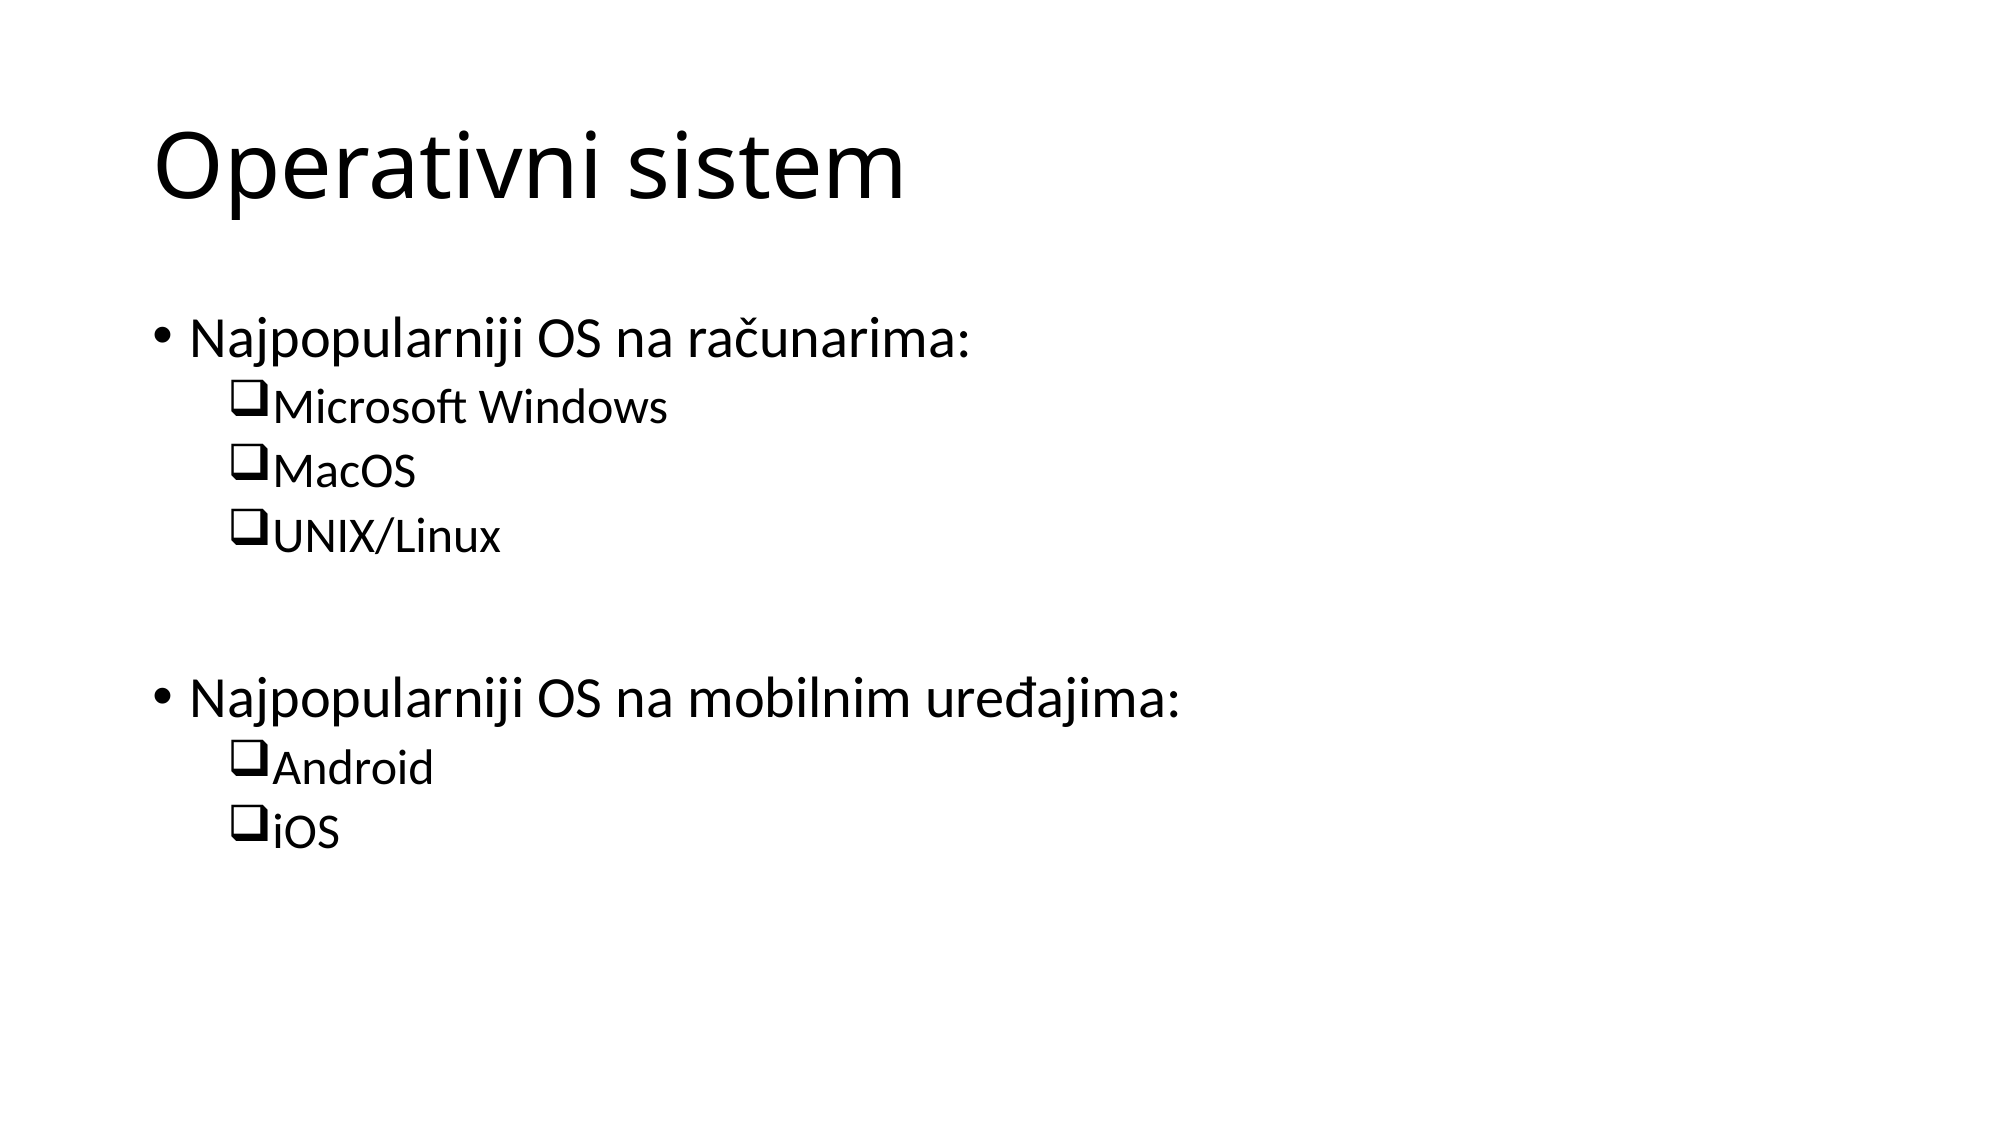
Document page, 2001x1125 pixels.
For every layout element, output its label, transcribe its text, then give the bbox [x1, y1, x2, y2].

list Najpopularniji OS na računarima: Microsoft Windows MacOS UNIX/Linux Najpopularniji OS na mobilnim uređajima: Android iOS [137, 299, 1863, 1014]
title Operativni sistem [137, 59, 1863, 278]
